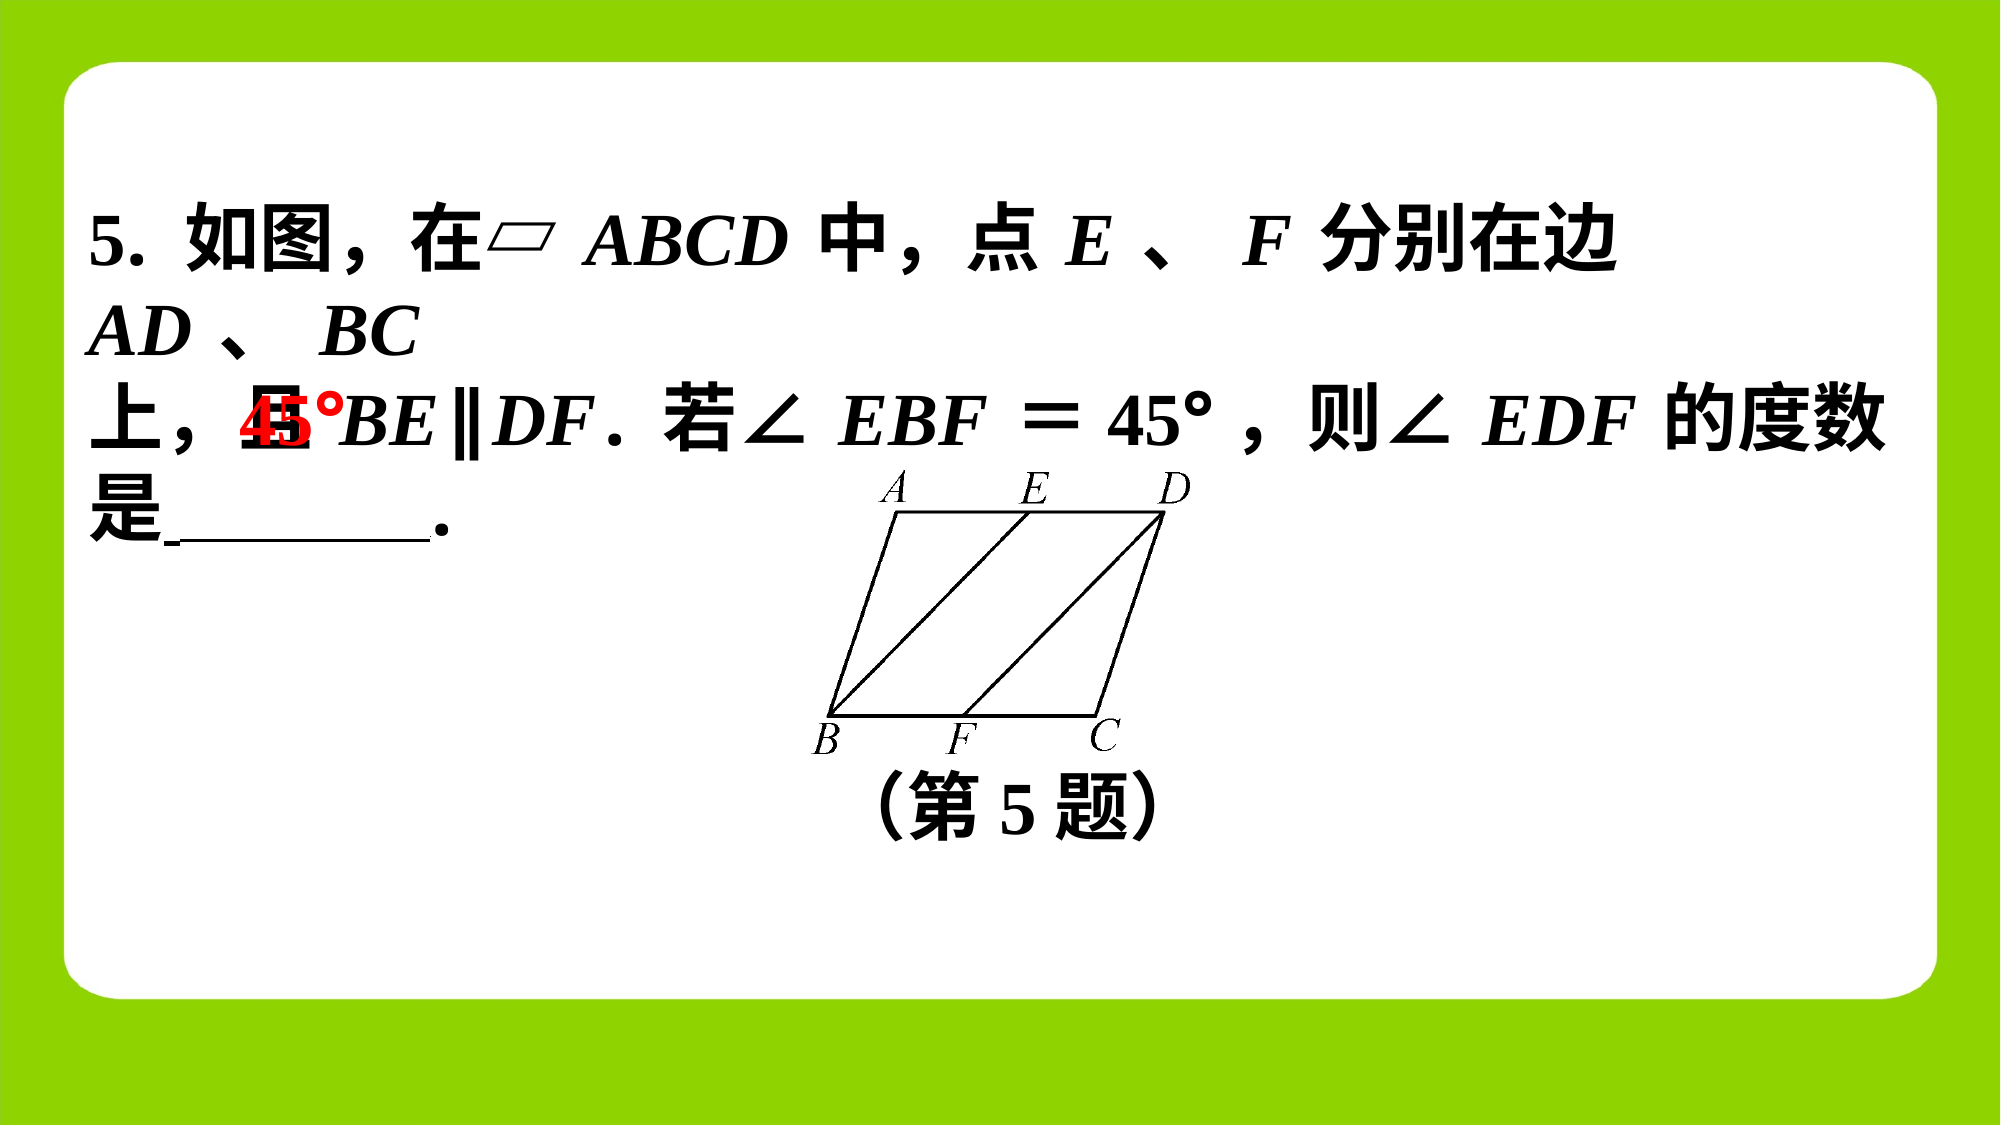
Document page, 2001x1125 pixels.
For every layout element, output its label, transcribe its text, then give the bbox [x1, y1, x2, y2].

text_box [810, 470, 1190, 851]
text_box 45° [224, 362, 480, 469]
text_box 5. 如图，在▱ABCD中，点E、F分别在边AD、BC 上，且BE∥DF. 若∠EBF＝45°，则∠EDF的度数 是 ⁠. [88, 190, 1974, 464]
picture [0, 0, 2001, 1125]
